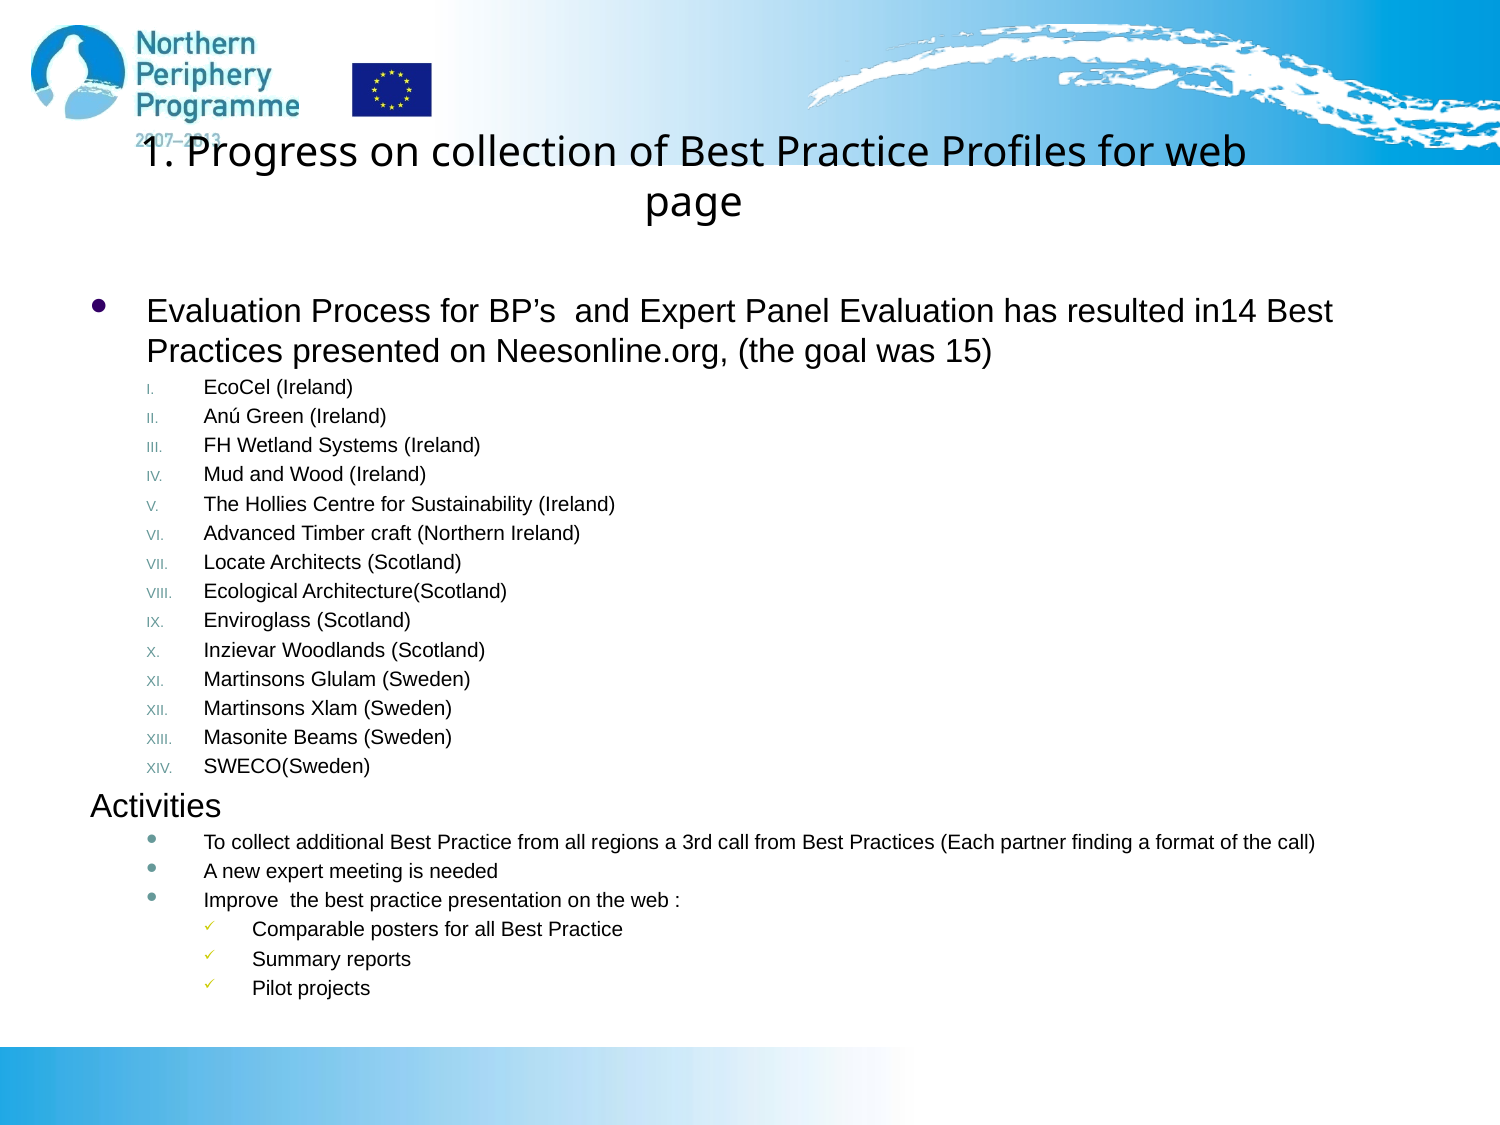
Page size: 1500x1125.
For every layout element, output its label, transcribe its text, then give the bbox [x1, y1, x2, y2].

picture [297, 0, 1500, 165]
list Evaluation Process for BP’s and Expert Panel Evaluation has resulted in14 Best Practices presented on Neesonline.org, (the goal was 15) EcoCel (Ireland) Anú Green (Ireland) FH Wetland Systems (Ireland) Mud and Wood (Ireland) The Hollies Centre for Sustainability (Ireland) Advanced Timber craft (Northern Ireland) Locate Architects (Scotland) Ecological Architecture(Scotland) Enviroglass (Scotland) Inzievar Woodlands (Scotland) Martinsons Glulam (Sweden) Martinsons Xlam (Sweden) Masonite Beams (Sweden) SWECO(Sweden) Activities To collect additional Best Practice from all regions a 3rd call from Best Practices (Each partner finding a format of the call) A new expert meeting is needed Improve the best practice presentation on the web : Comparable posters for all Best Practice Summary reports Pilot projects [74, 281, 1426, 1033]
picture [31, 25, 74, 147]
title 1. Progress on collection of Best Practice Profiles for web page [74, 19, 1313, 233]
picture [0, 1047, 1053, 1125]
picture [1476, 100, 1500, 107]
